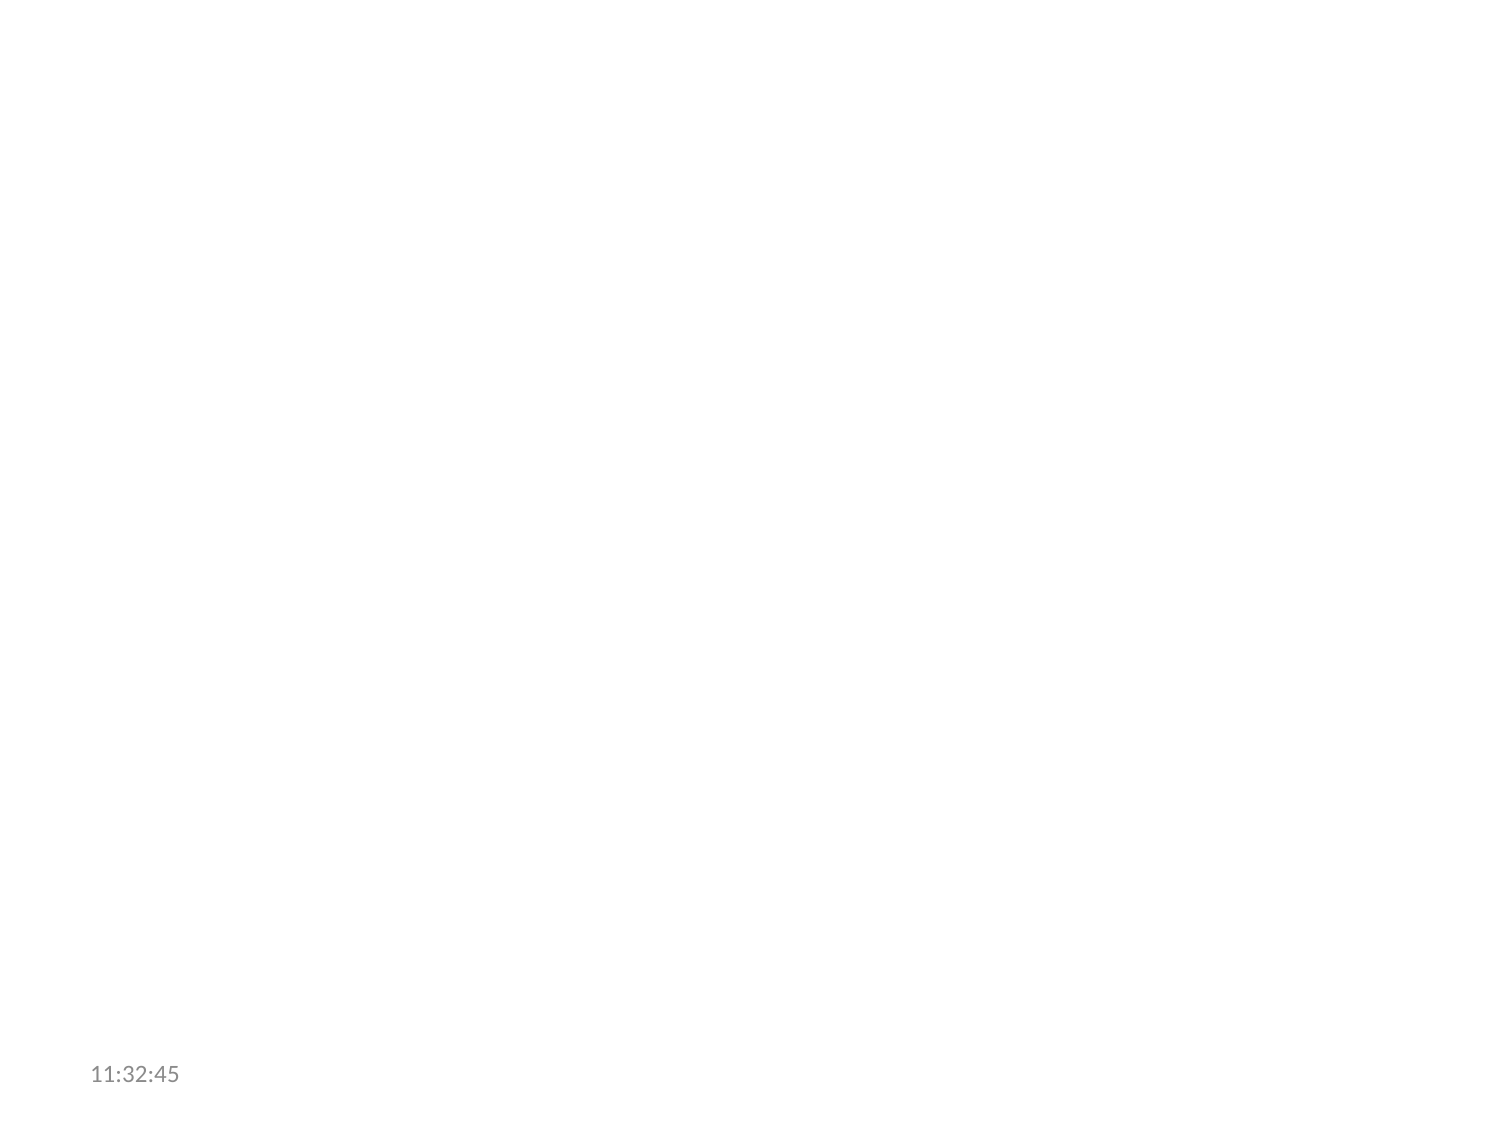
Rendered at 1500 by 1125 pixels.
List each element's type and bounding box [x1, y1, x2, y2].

slide_number [75, 1042, 425, 1103]
